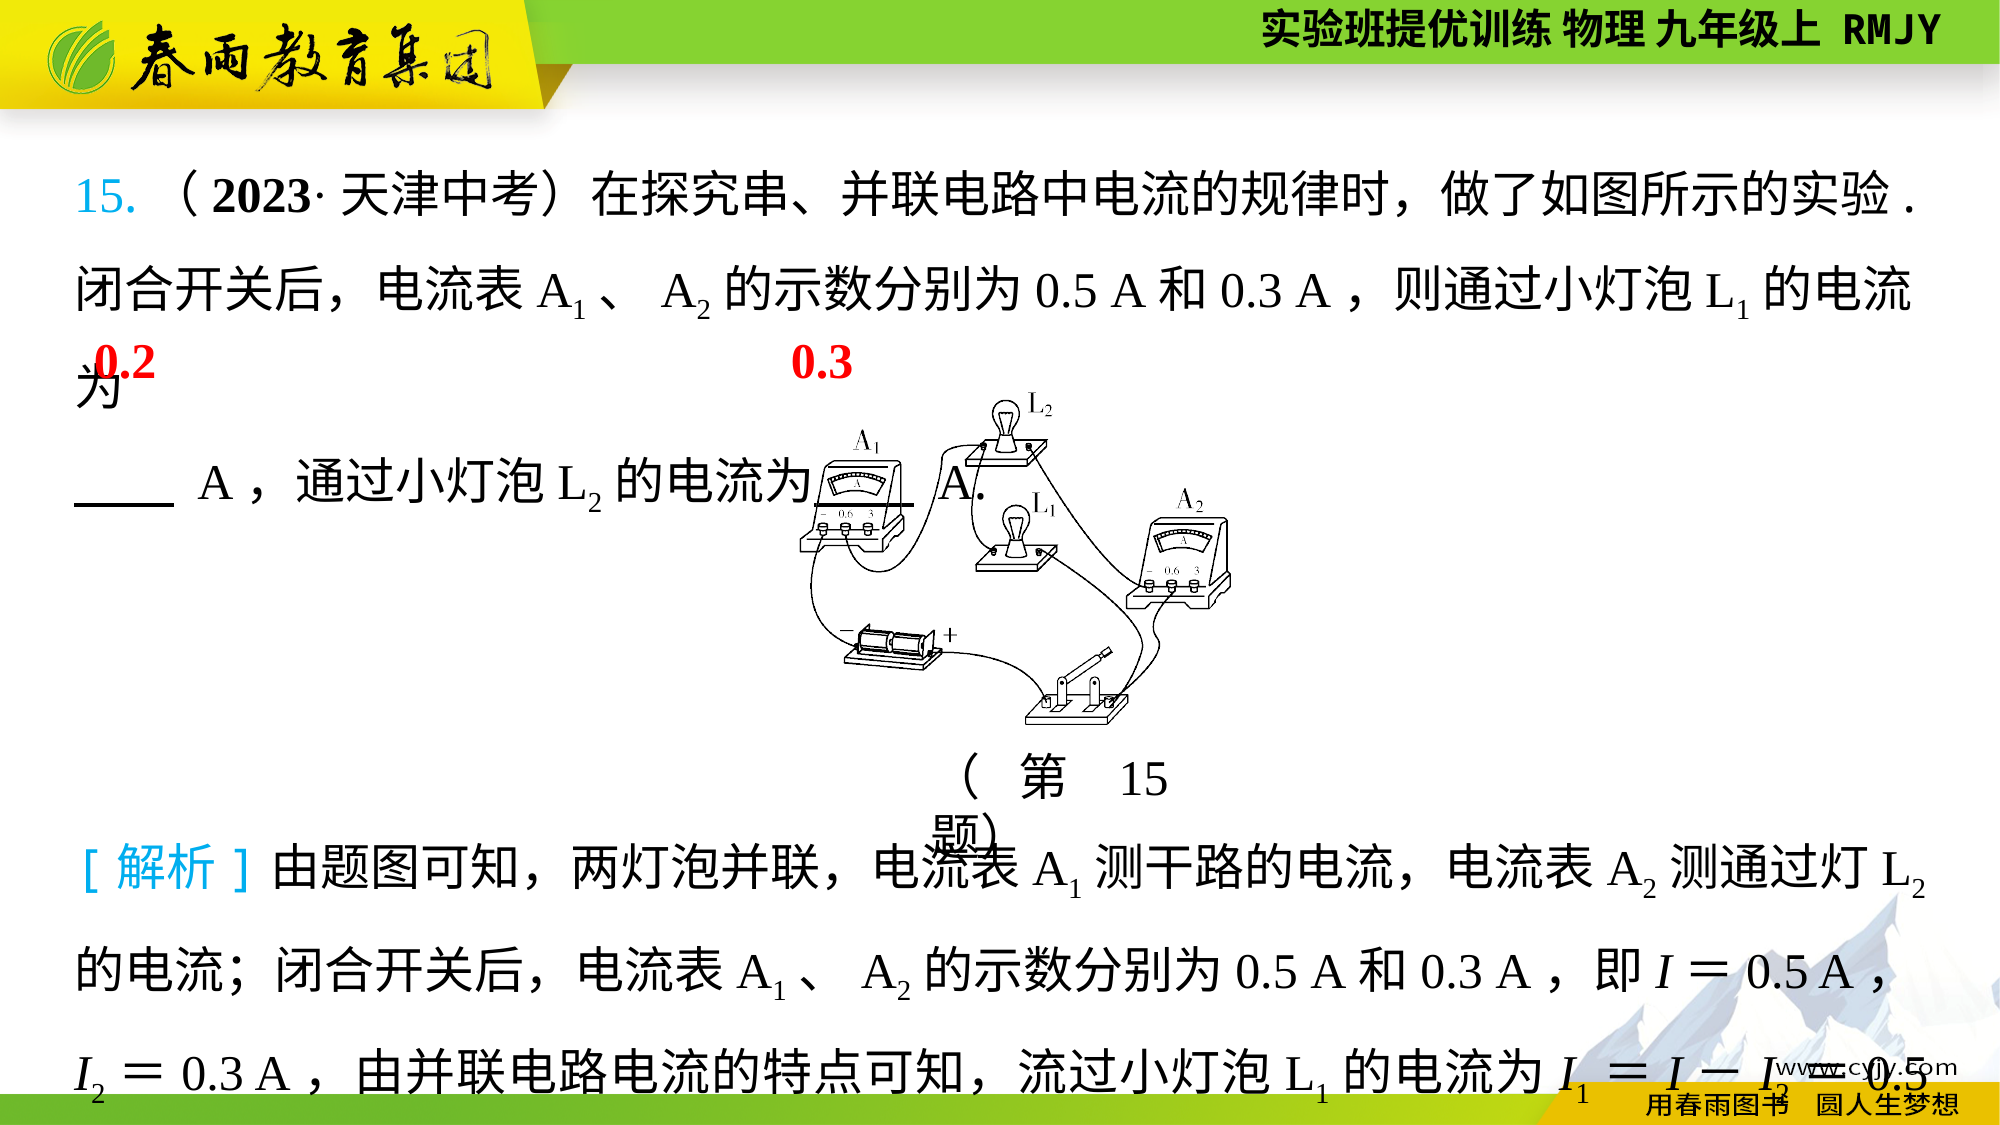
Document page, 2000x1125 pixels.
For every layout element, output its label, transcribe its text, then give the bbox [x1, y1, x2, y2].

picture [0, 0, 2000, 1125]
list 15.（2023·天津中考）在探究串、并联电路中电流的规律时，做了如图所示的实验.闭合开关后，电流表A1、A2的示数分别为0.5 A和0.3 A，则通过小灯泡L1的电流为 A，通过小灯泡L2的电流为 A. [59, 125, 1944, 414]
text_box 0.2 [79, 320, 172, 396]
text_box （第15题） [915, 738, 1196, 794]
text_box 0.3 [775, 320, 869, 396]
text_box [解析]由题图可知，两灯泡并联，电流表A1测干路的电流，电流表A2测通过灯L2的电流；闭合开关后，电流表A1、A2的示数分别为0.5 A和0.3 A，即I＝0.5 A，I2＝0.3 A，由并联电路电流的特点可知，流过小灯泡L1的电流为I1＝I－I2＝0.5 A－0.3 A＝0.2 A. [59, 794, 1944, 1125]
